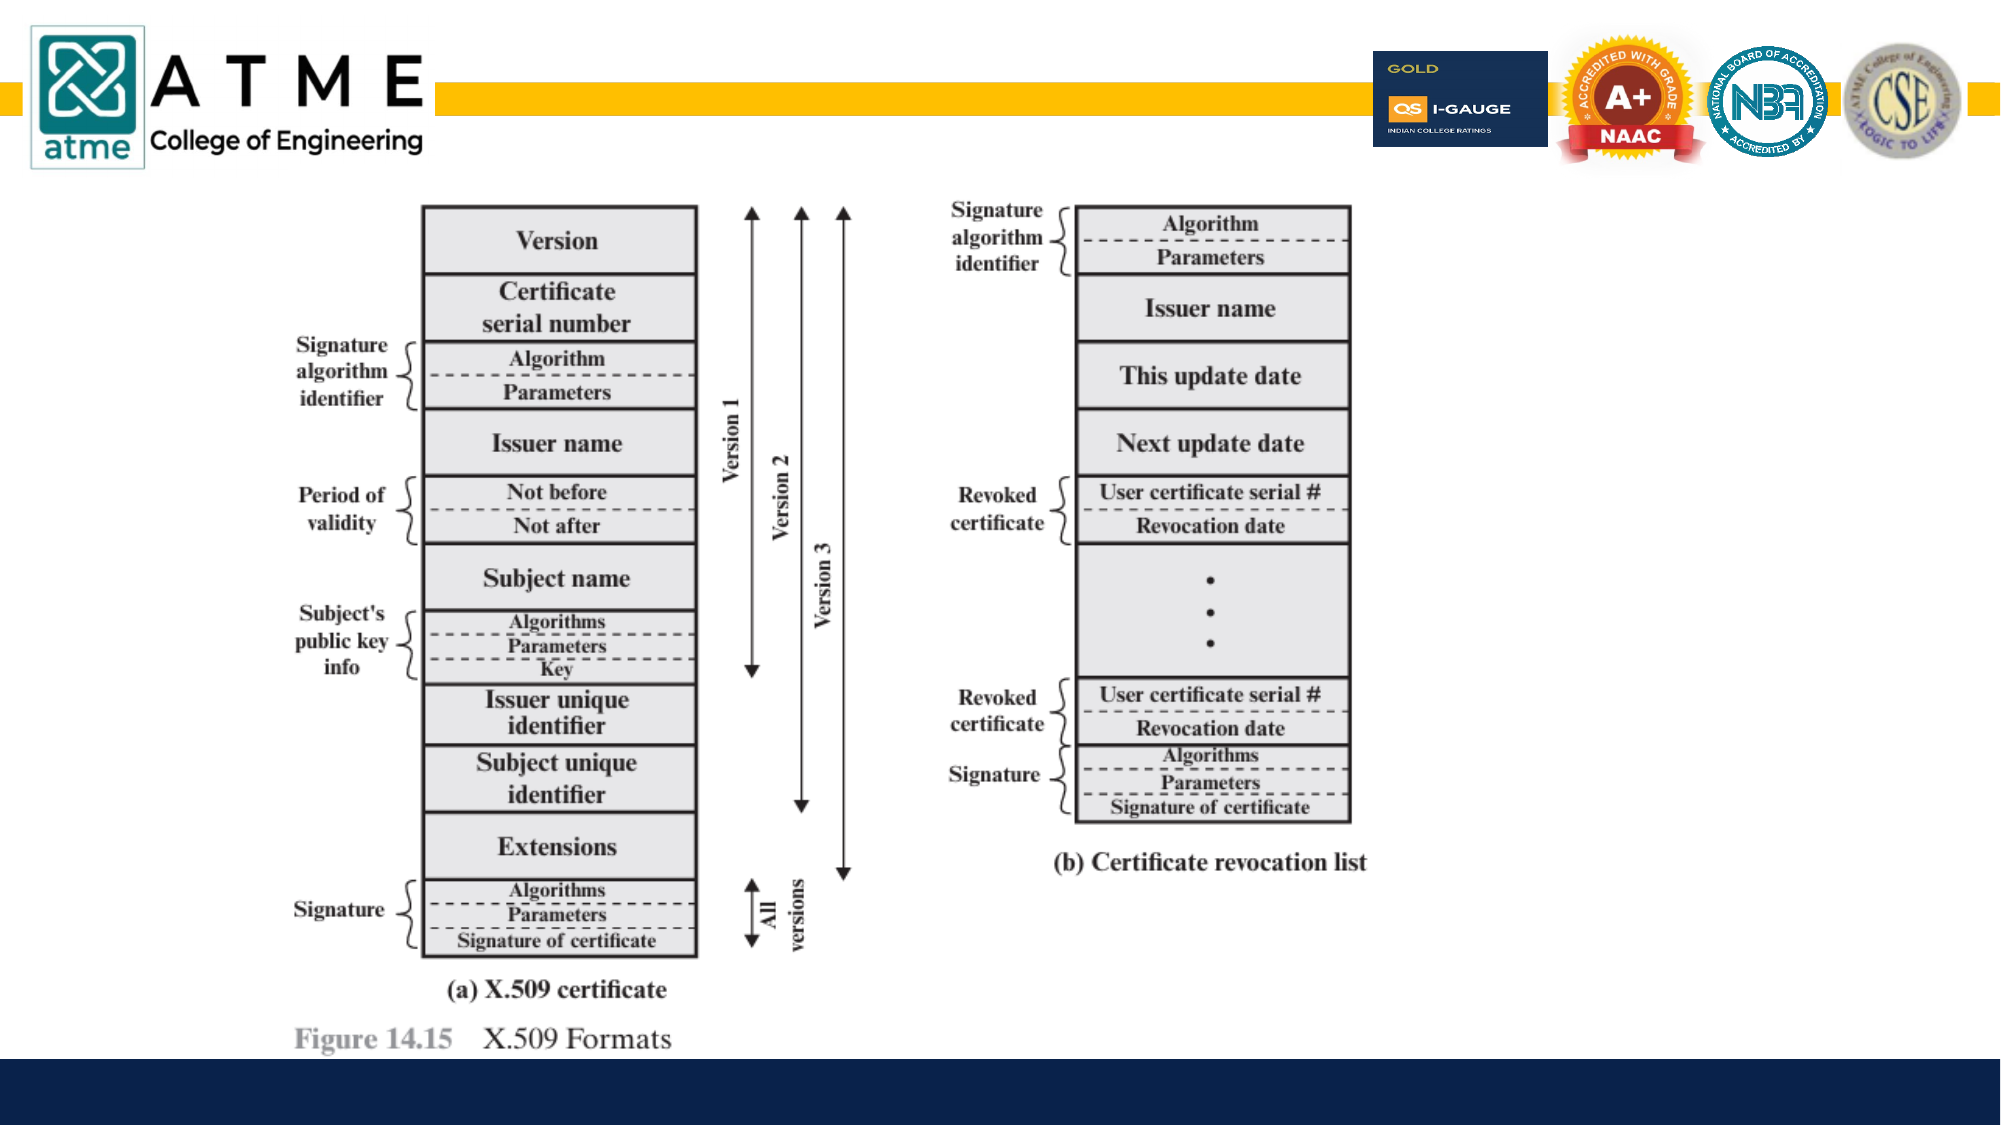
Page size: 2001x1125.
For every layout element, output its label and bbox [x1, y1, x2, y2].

picture [0, 1059, 2001, 1125]
picture [1840, 26, 1968, 176]
picture [22, 15, 1380, 1058]
picture [1373, 20, 1828, 180]
